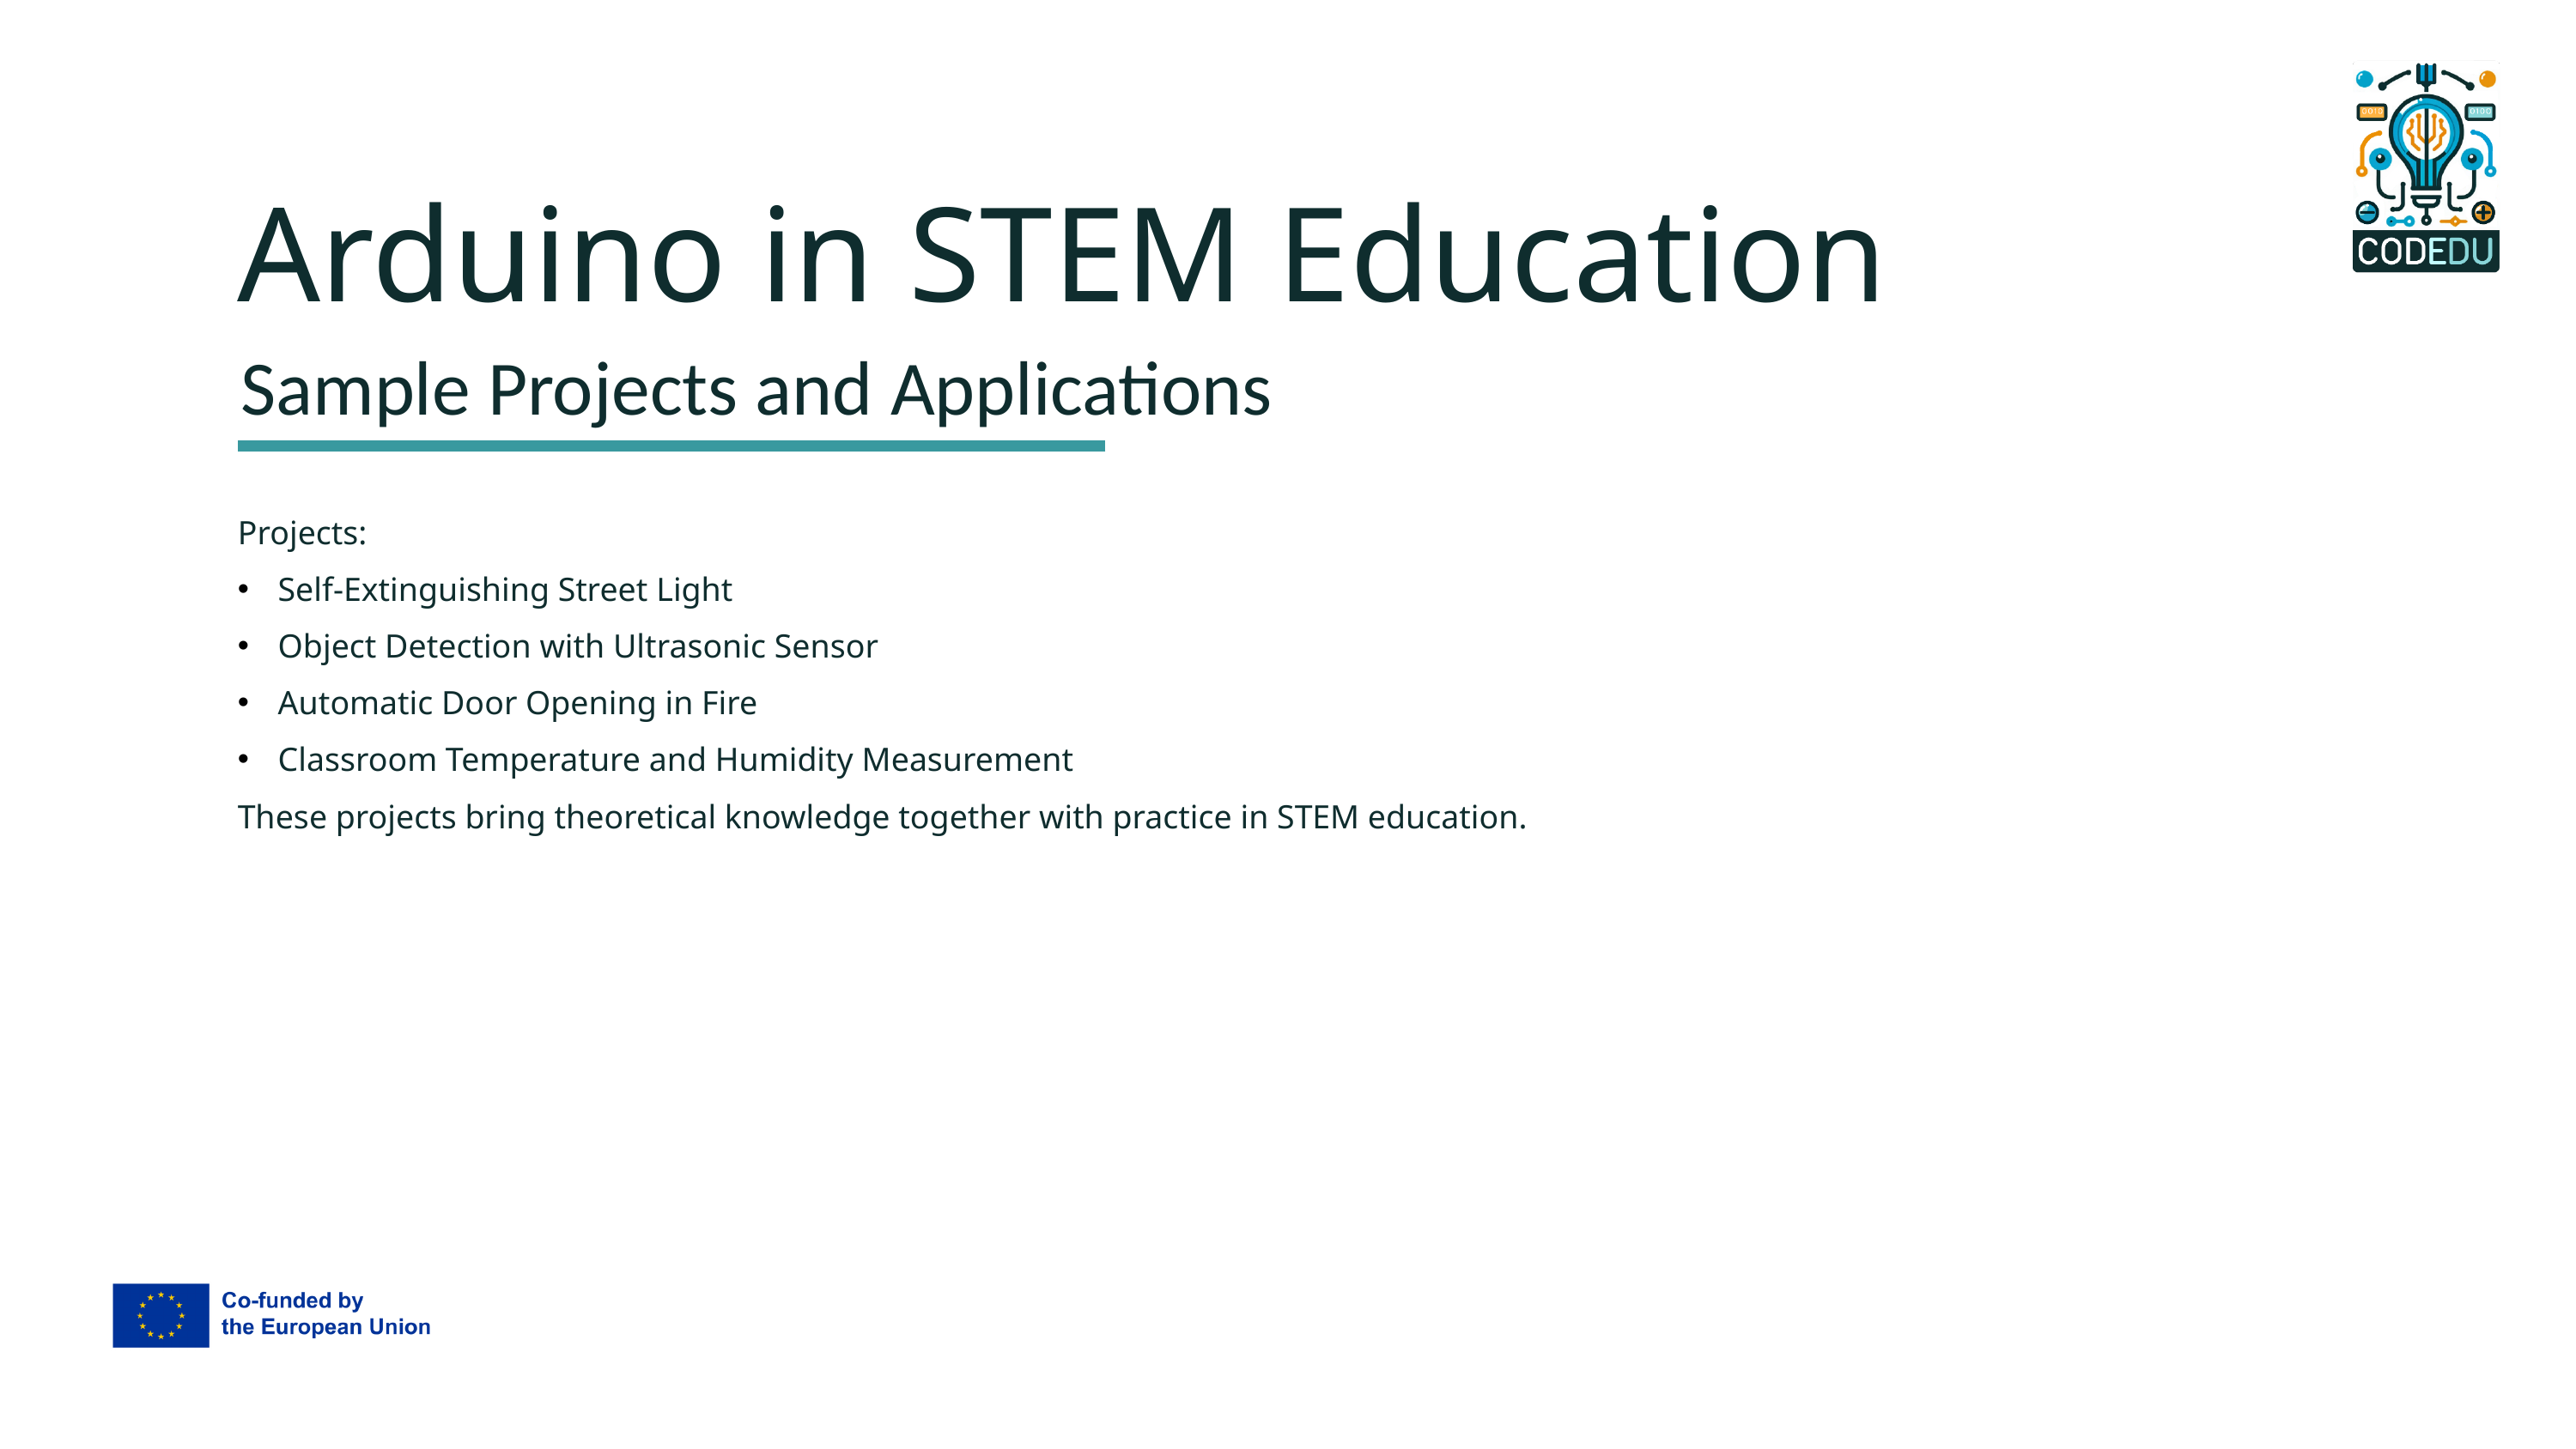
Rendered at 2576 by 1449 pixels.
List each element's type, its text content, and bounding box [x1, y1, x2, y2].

text_box [107, 1278, 443, 1353]
text_box Projects: Self-Extinguishing Street Light Object Detection with Ultrasonic Sensor Automatic Door Opening in Fire Classroom Temperature and Humidity Measurement These projects bring theoretical knowledge together with practice in STEM education. [237, 494, 2382, 835]
text_box Arduino in STEM Education [237, 155, 2217, 328]
picture [2221, 0, 2576, 395]
text_box Sample Projects and Applications [240, 328, 2396, 431]
